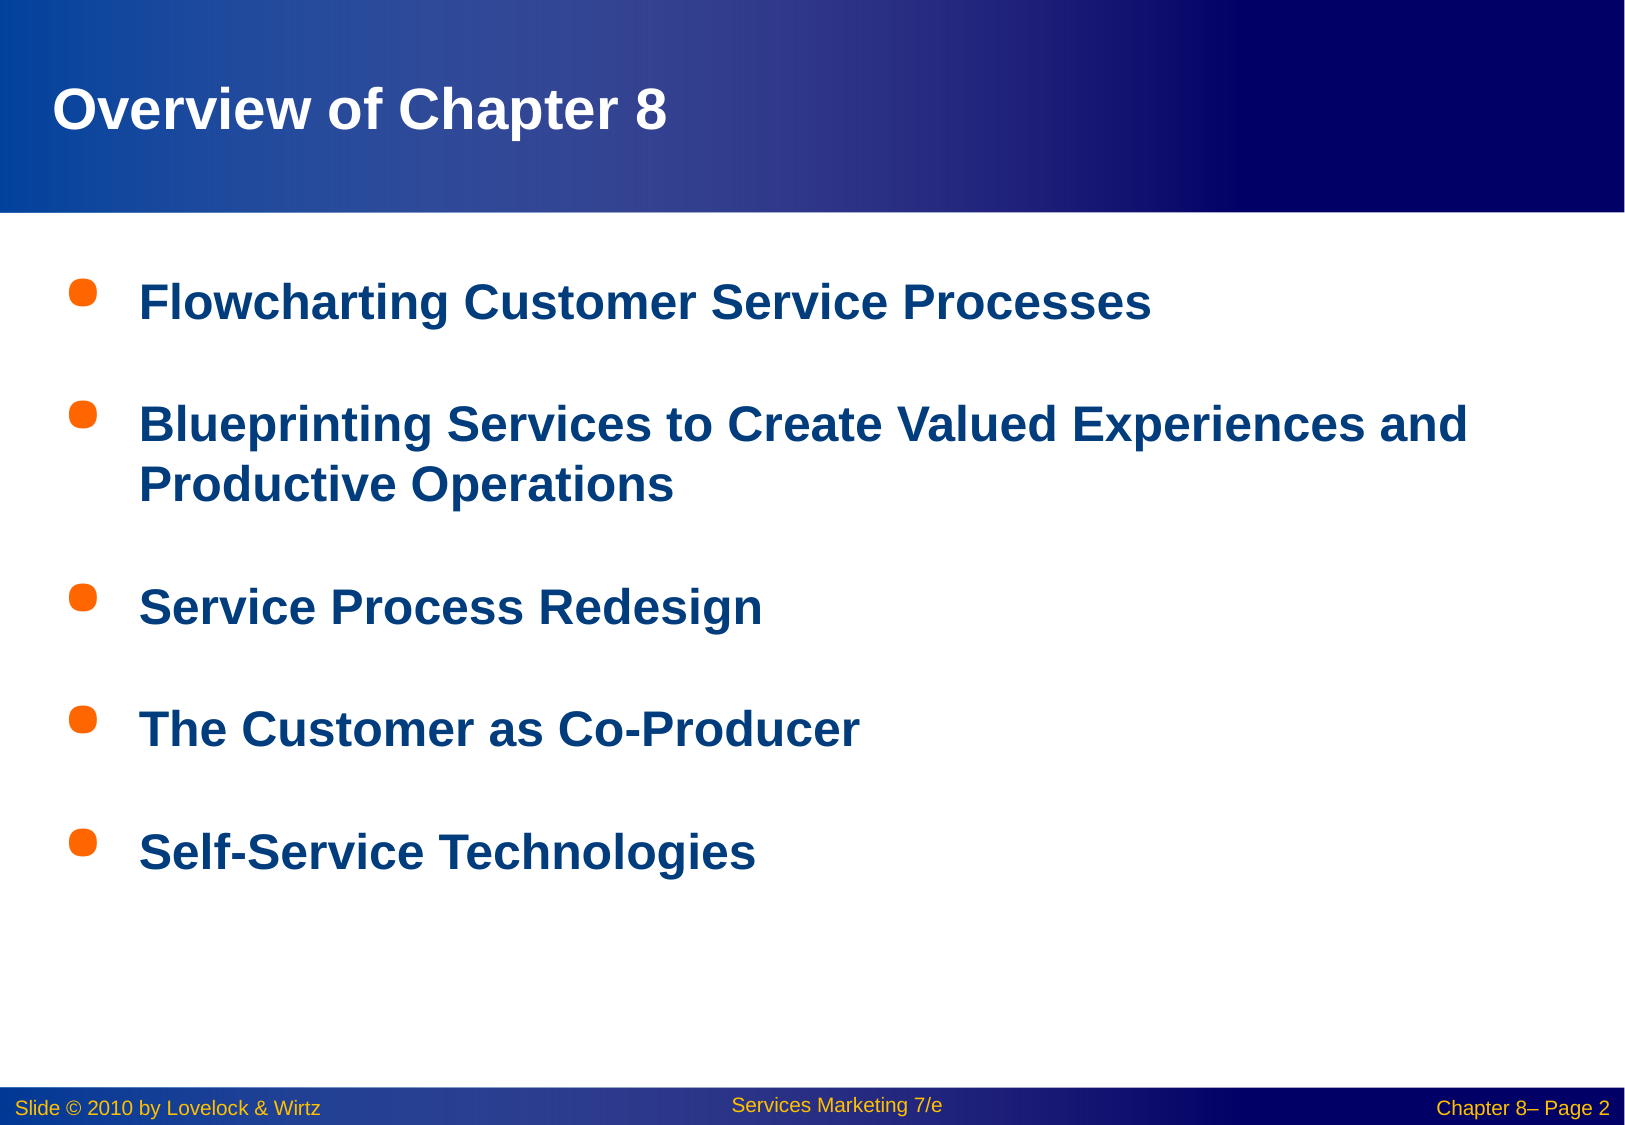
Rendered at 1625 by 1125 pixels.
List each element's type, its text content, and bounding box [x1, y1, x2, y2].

list Flowcharting Customer Service Processes Blueprinting Services to Create Valued Experiences and Productive Operations Service Process Redesign The Customer as Co-Producer Self-Service Technologies [49, 261, 1588, 1051]
title Overview of Chapter 8 [36, 37, 1088, 176]
